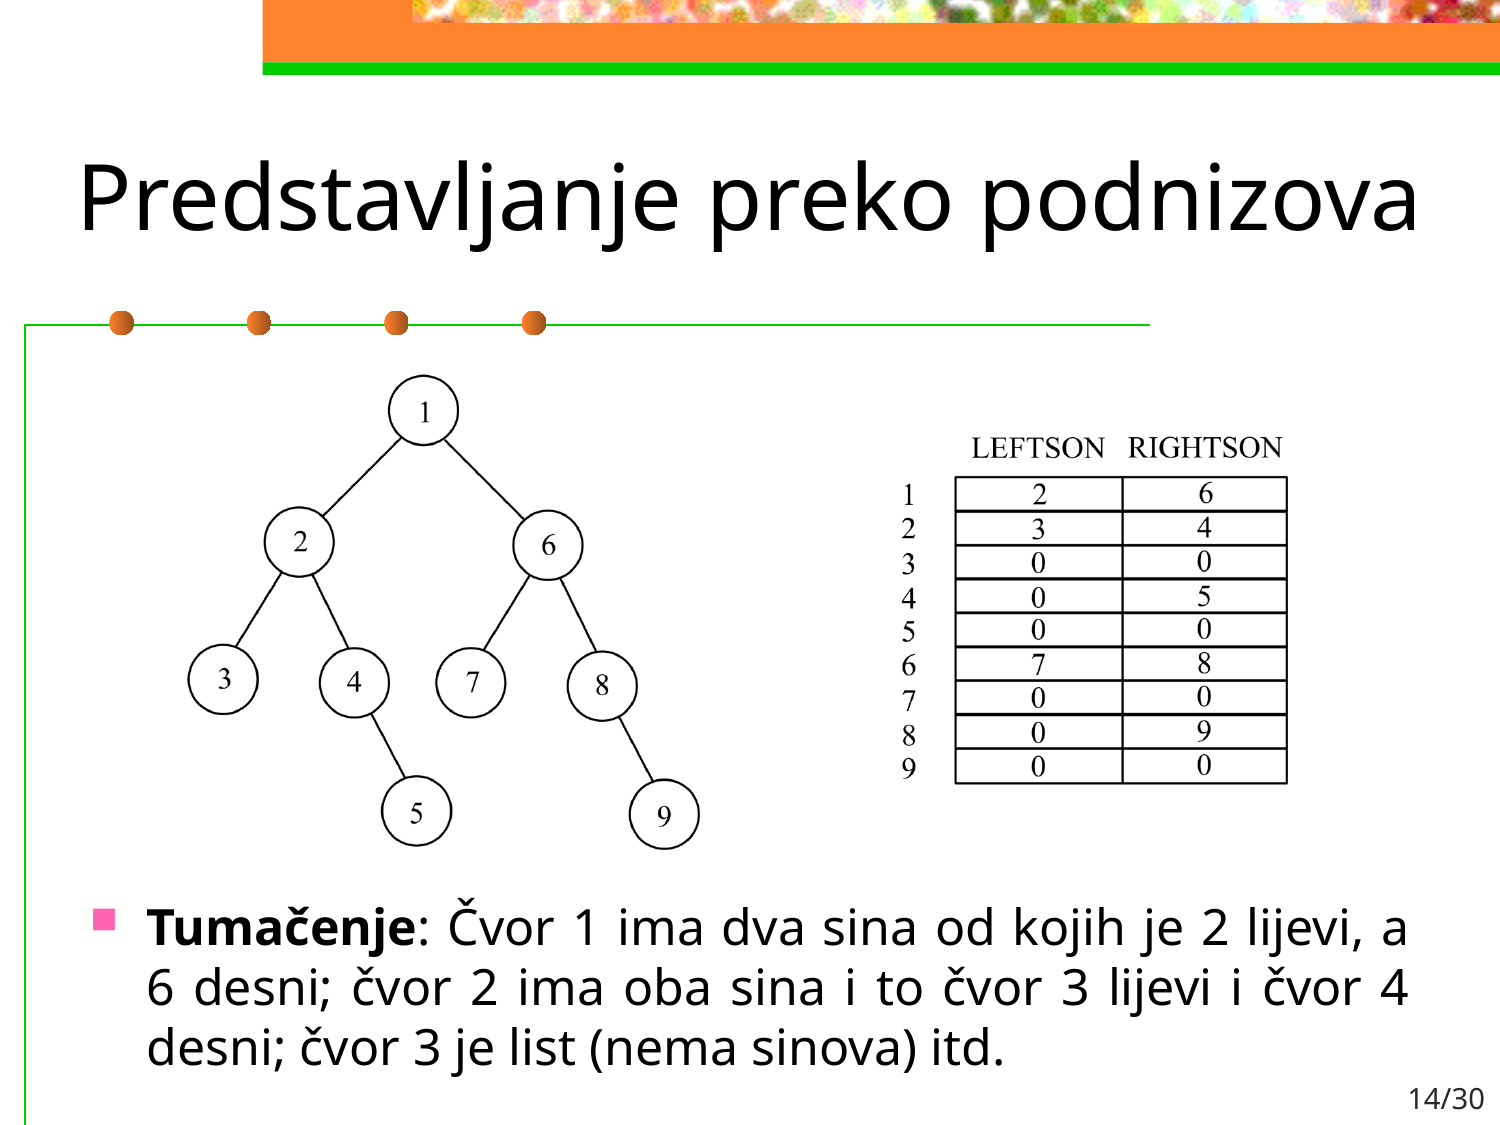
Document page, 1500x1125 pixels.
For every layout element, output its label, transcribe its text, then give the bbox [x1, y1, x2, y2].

list Tumačenje: Čvor 1 ima dva sina od kojih je 2 lijevi, a 6 desni; čvor 2 ima oba sina i to čvor 3 lijevi i čvor 4 desni; čvor 3 je list (nema sinova) itd. [75, 887, 1425, 1088]
picture [187, 374, 1288, 851]
text_box 14/30 [1374, 1072, 1500, 1123]
picture [412, 0, 1500, 23]
title Predstavljanje preko podnizova [0, 99, 1500, 288]
